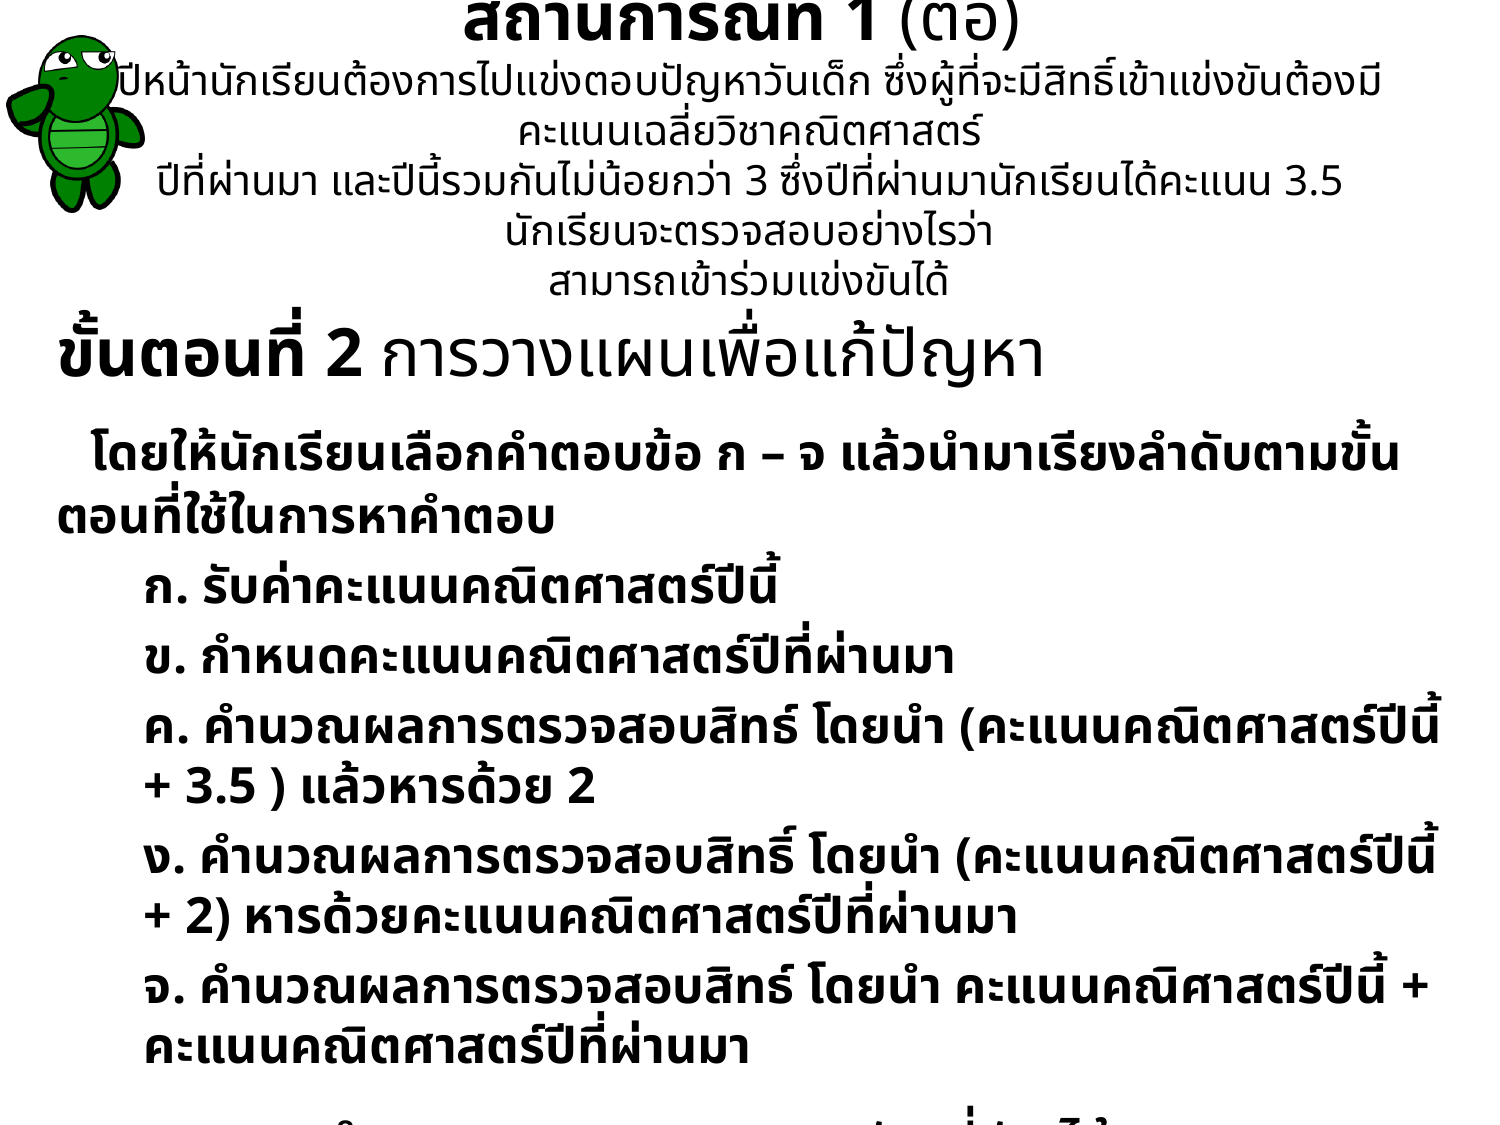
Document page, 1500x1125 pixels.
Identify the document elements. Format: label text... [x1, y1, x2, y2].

picture [6, 35, 145, 214]
title สถานการณ์ที่ 1 (ต่อ) ปีหน้านักเรียนต้องการไปแข่งตอบปัญหาวันเด็ก ซึ่งผู้ที่จะมีสิทธิ์เข้าแข่งขันต้องมีคะแนนเฉลี่ยวิชาคณิตศาสตร์ ปีที่ผ่านมา และปีนี้รวมกันไม่น้อยกว่า 3 ซึ่งปีที่ผ่านมานักเรียนได้คะแนน 3.5 นักเรียนจะตรวจสอบอย่างไรว่า สามารถเข้าร่วมแข่งขันได้ [75, 45, 1425, 233]
list ขั้นตอนที่ 2 การวางแผนเพื่อแก้ปัญหา โดยให้นักเรียนเลือกคำตอบข้อ ก – จ แล้วนำมาเรียงลำดับตามขั้นตอนที่ใช้ในการหาคำตอบ ก. รับค่าคะแนนคณิตศาสตร์ปีนี้ ข. กำหนดคะแนนคณิตศาสตร์ปีที่ผ่านมา ค. คำนวณผลการตรวจสอบสิทธ์ โดยนำ (คะแนนคณิตศาสตร์ปีนี้ + 3.5 ) แล้วหารด้วย 2 ง. คำนวณผลการตรวจสอบสิทธิ์ โดยนำ (คะแนนคณิตศาสตร์ปีนี้ + 2) หารด้วยคะแนนคณิตศาสตร์ปีที่ผ่านมา จ. คำนวณผลการตรวจสอบสิทธ์ โดยนำ คะแนนคณิศาสตร์ปีนี้ + คะแนนคณิตศาสตร์ปีที่ผ่านมา แนวคำตอบ ก ข ค (ก ข สลับที่กันได้) [41, 302, 1471, 941]
